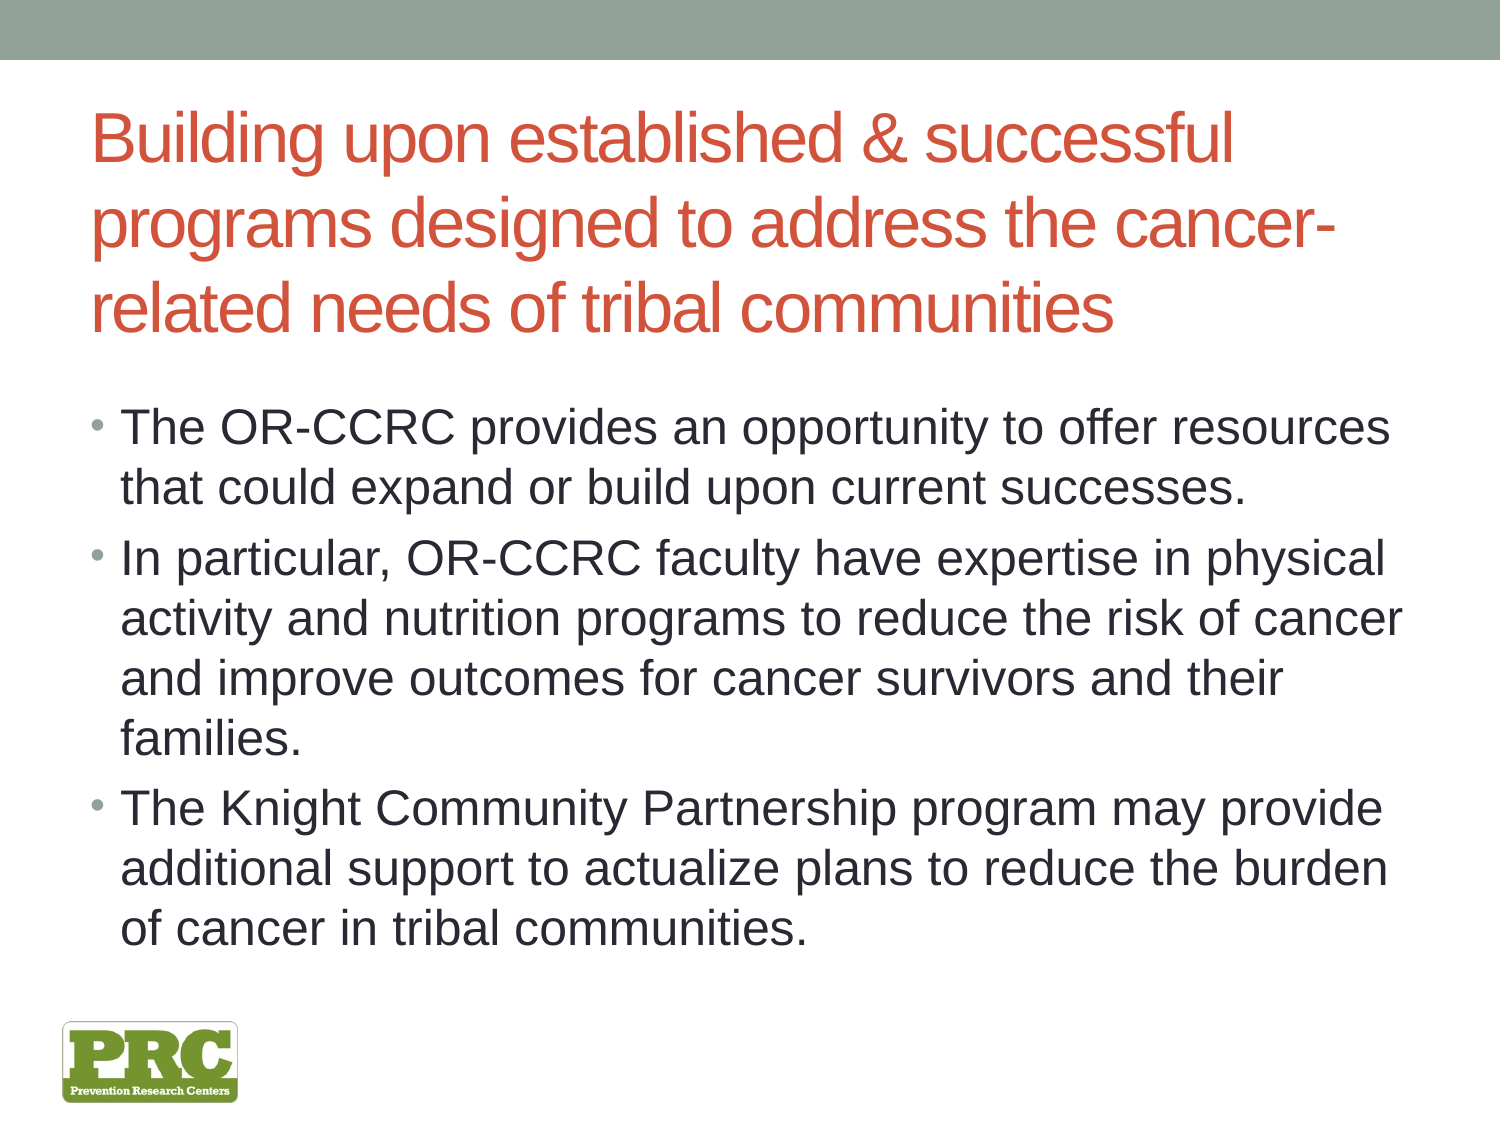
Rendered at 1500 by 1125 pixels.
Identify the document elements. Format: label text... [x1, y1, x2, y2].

picture [62, 1021, 238, 1103]
list The OR-CCRC provides an opportunity to offer resources that could expand or build upon current successes. In particular, OR-CCRC faculty have expertise in physical activity and nutrition programs to reduce the risk of cancer and improve outcomes for cancer survivors and their families. The Knight Community Partnership program may provide additional support to actualize plans to reduce the burden of cancer in tribal communities. [75, 387, 1425, 1013]
title Building upon established & successful programs designed to address the cancer-related needs of tribal communities [75, 137, 1425, 300]
